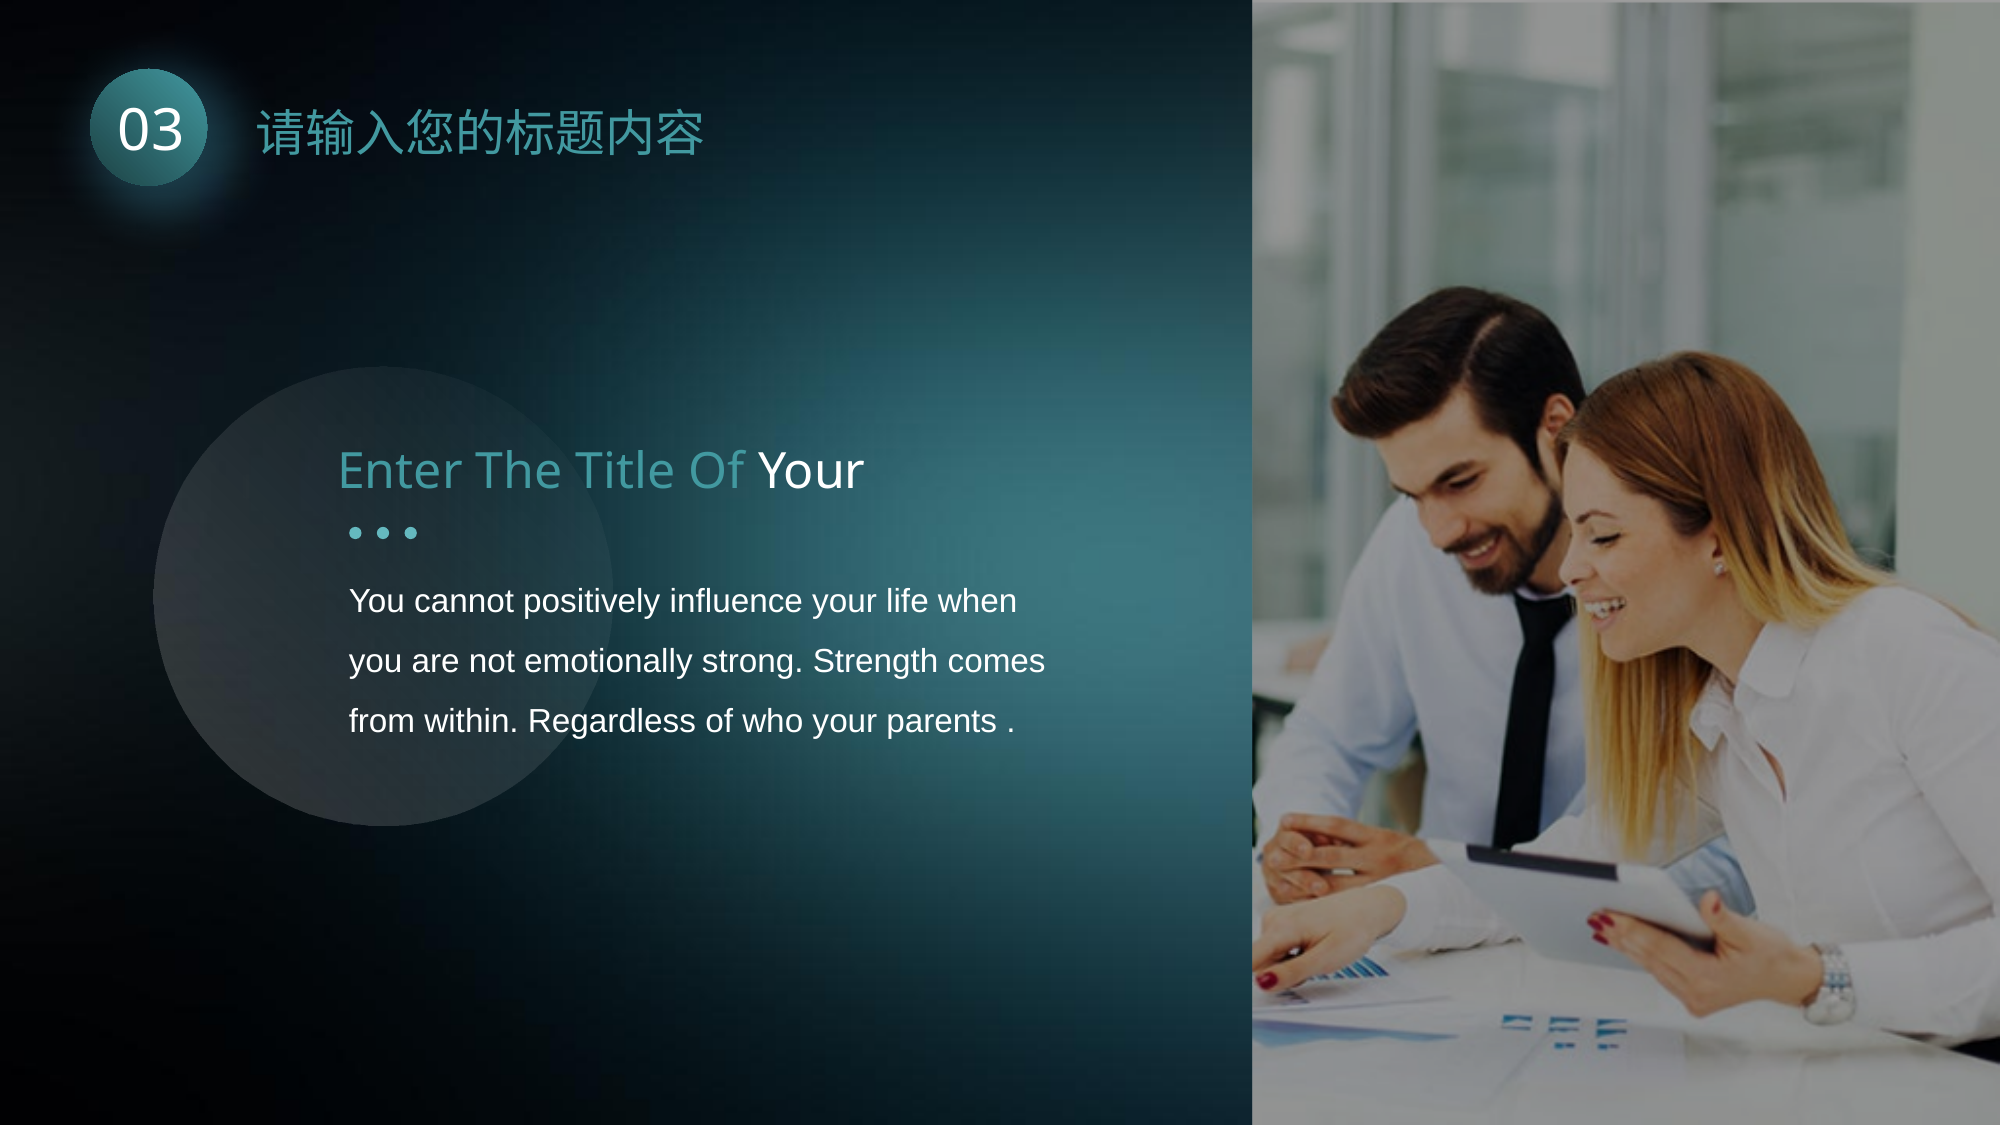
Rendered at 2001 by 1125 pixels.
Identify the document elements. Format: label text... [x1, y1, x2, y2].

text_box 请输入您的标题内容 [240, 94, 764, 170]
text_box [152, 365, 555, 827]
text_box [322, 431, 1073, 750]
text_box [90, 68, 208, 186]
picture [1252, 0, 2000, 1125]
picture [0, 0, 1251, 1125]
